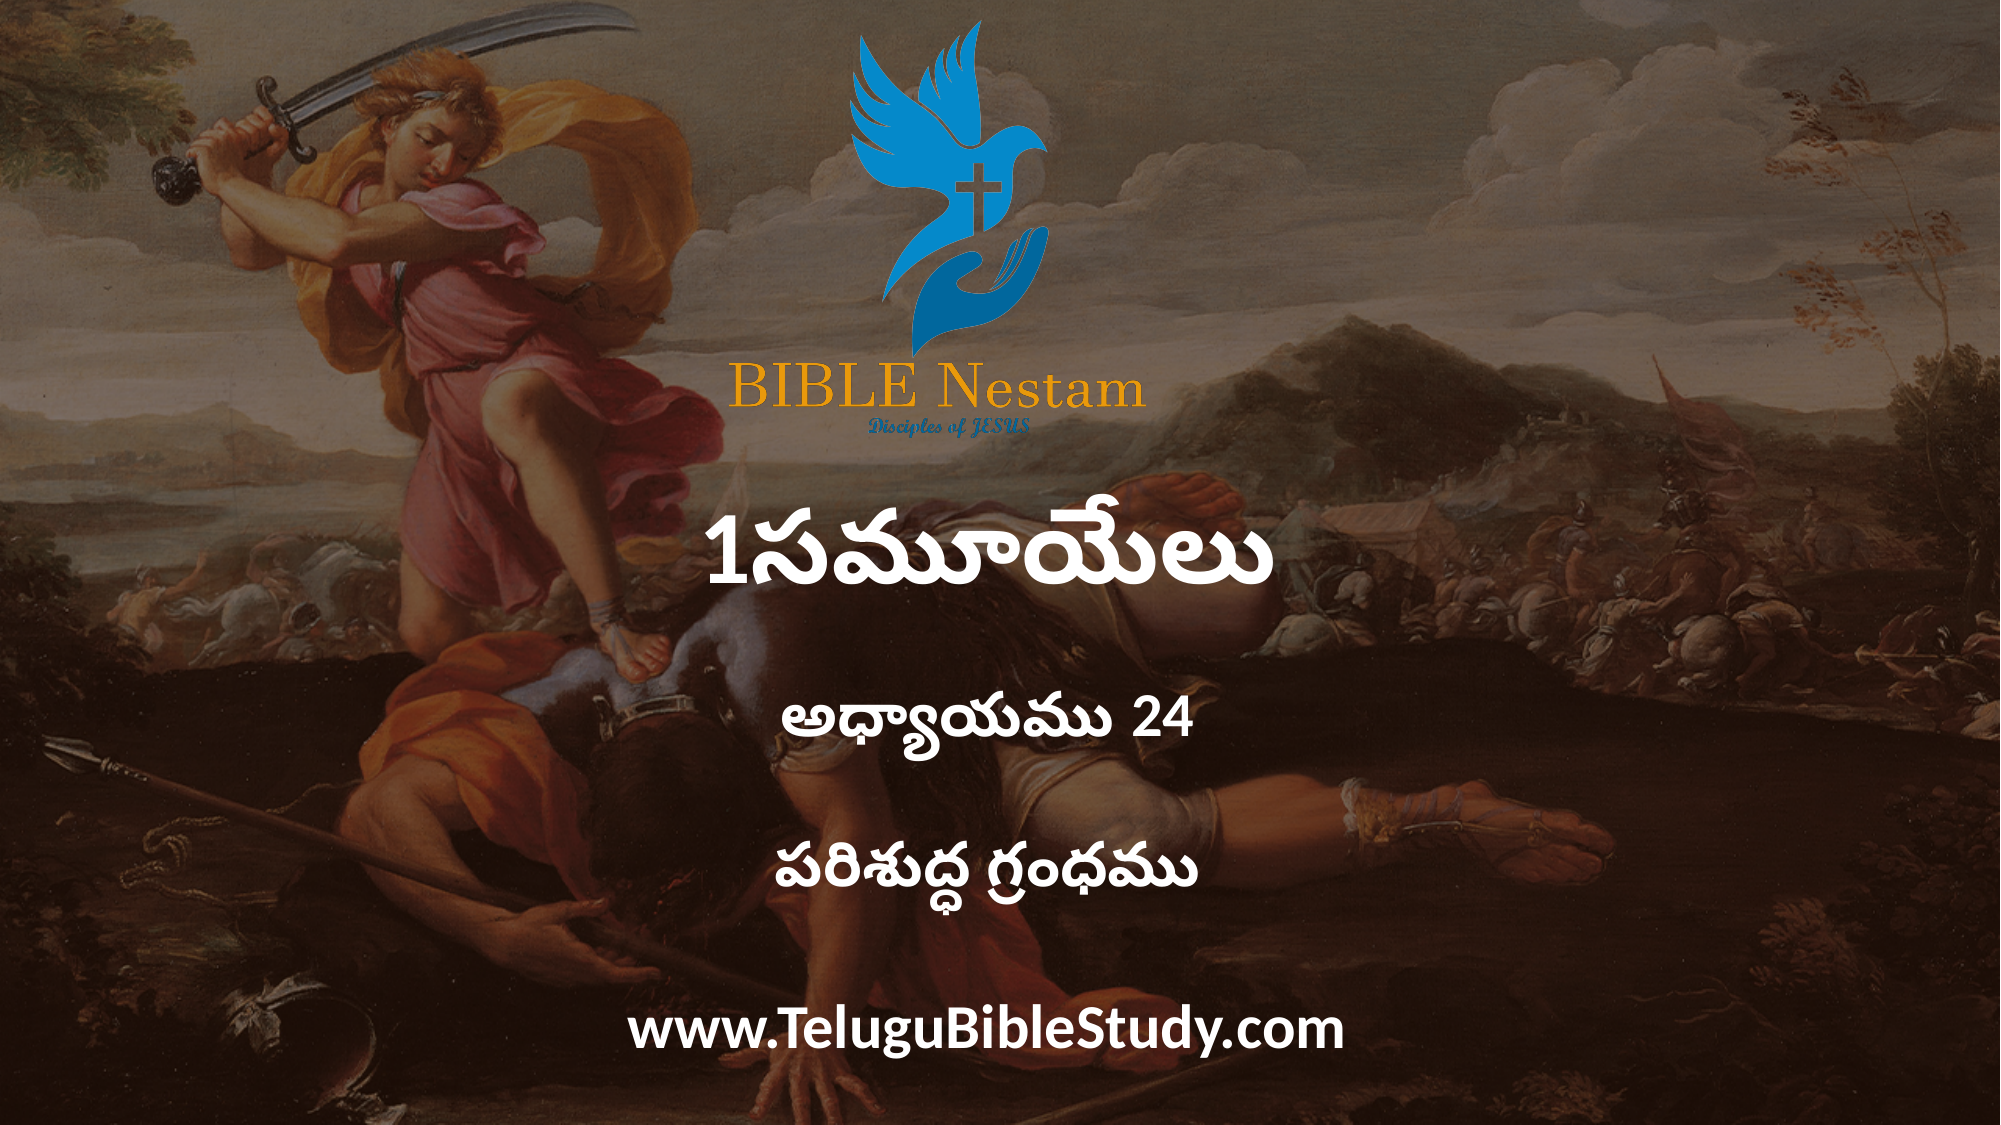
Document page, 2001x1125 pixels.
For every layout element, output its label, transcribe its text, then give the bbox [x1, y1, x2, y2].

picture [0, 0, 2000, 1125]
title 1సమూయేలు [50, 437, 1925, 646]
subtitle అధ్యాయము 24 పరిశుద్ధ గ్రంధము www.TeluguBibleStudy.com [50, 666, 1925, 1084]
